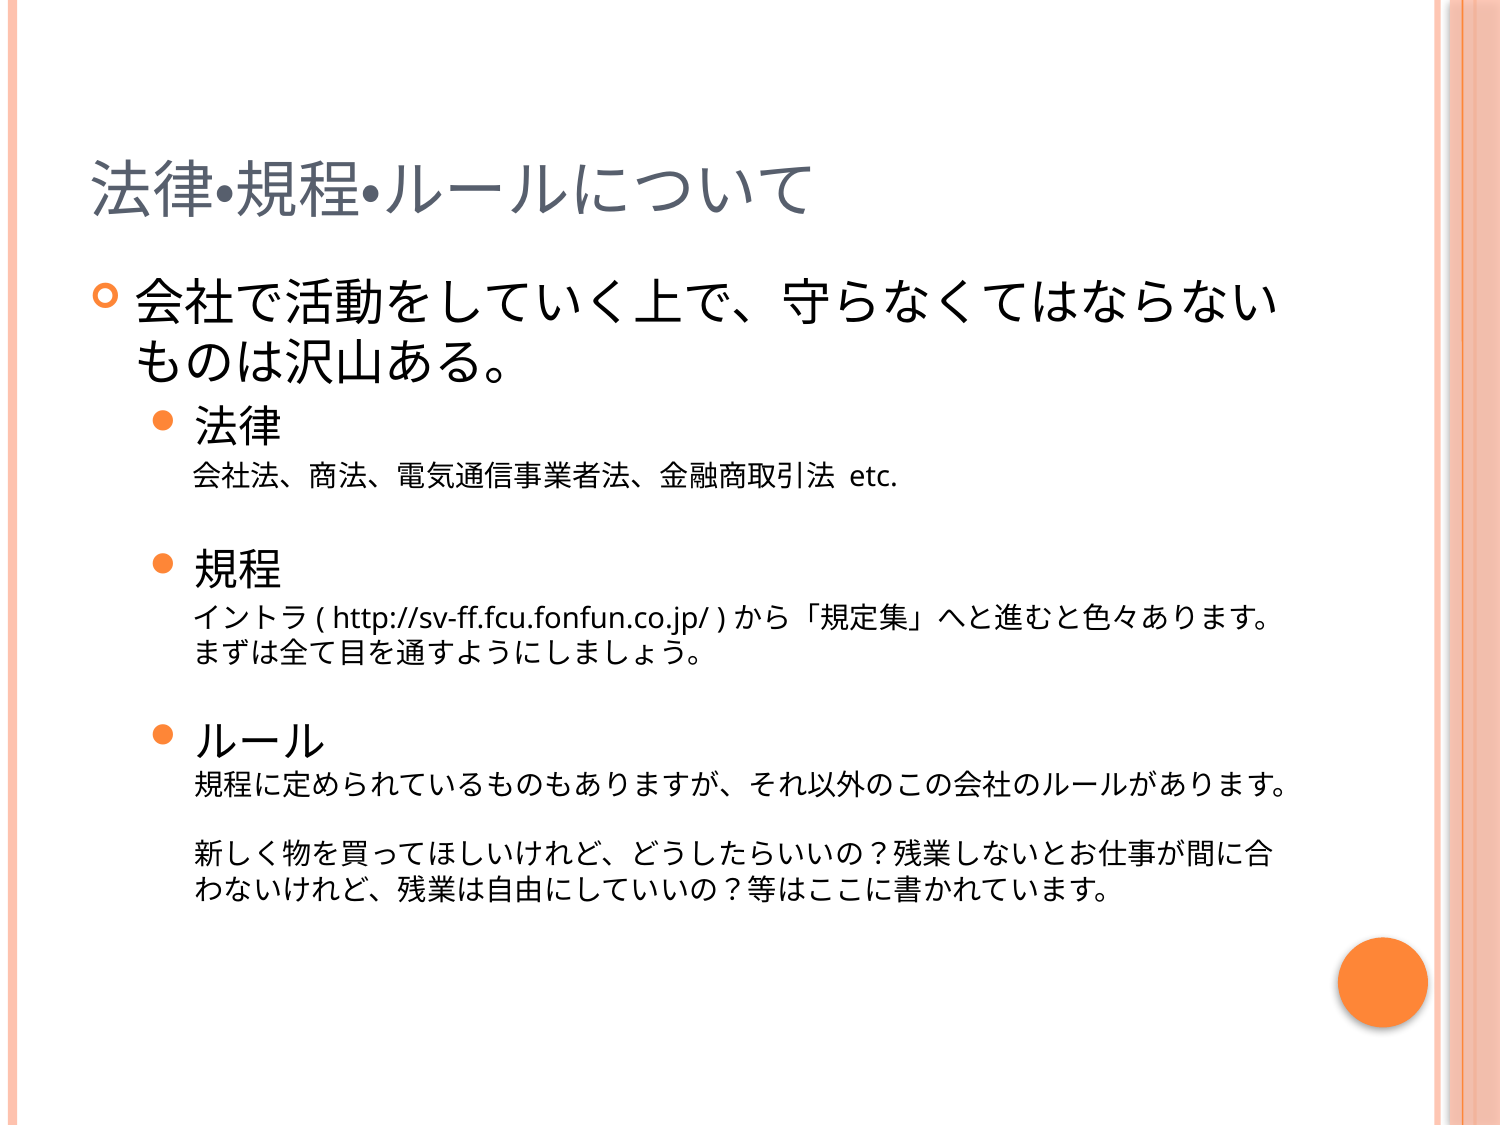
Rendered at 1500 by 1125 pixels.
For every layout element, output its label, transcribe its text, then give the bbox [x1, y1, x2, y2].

list 会社で活動をしていく上で、守らなくてはならないものは沢山ある。 法律 会社法、商法、電気通信事業者法、金融商取引法 etc. 規程 イントラ( http://sv-ff.fcu.fonfun.co.jp/ )から「規定集」へと進むと色々あります。 まずは全て目を通すようにしましょう。 ルール 規程に定められているものもありますが、それ以外のこの会社のルールがあります。 新しく物を買ってほしいけれど、どうしたらいいの？残業しないとお仕事が間に合わないけれど、残業は自由にしていいの？等はここに書かれています。 [75, 262, 1300, 1062]
title 法律・規程・ルールについて [75, 45, 1300, 233]
